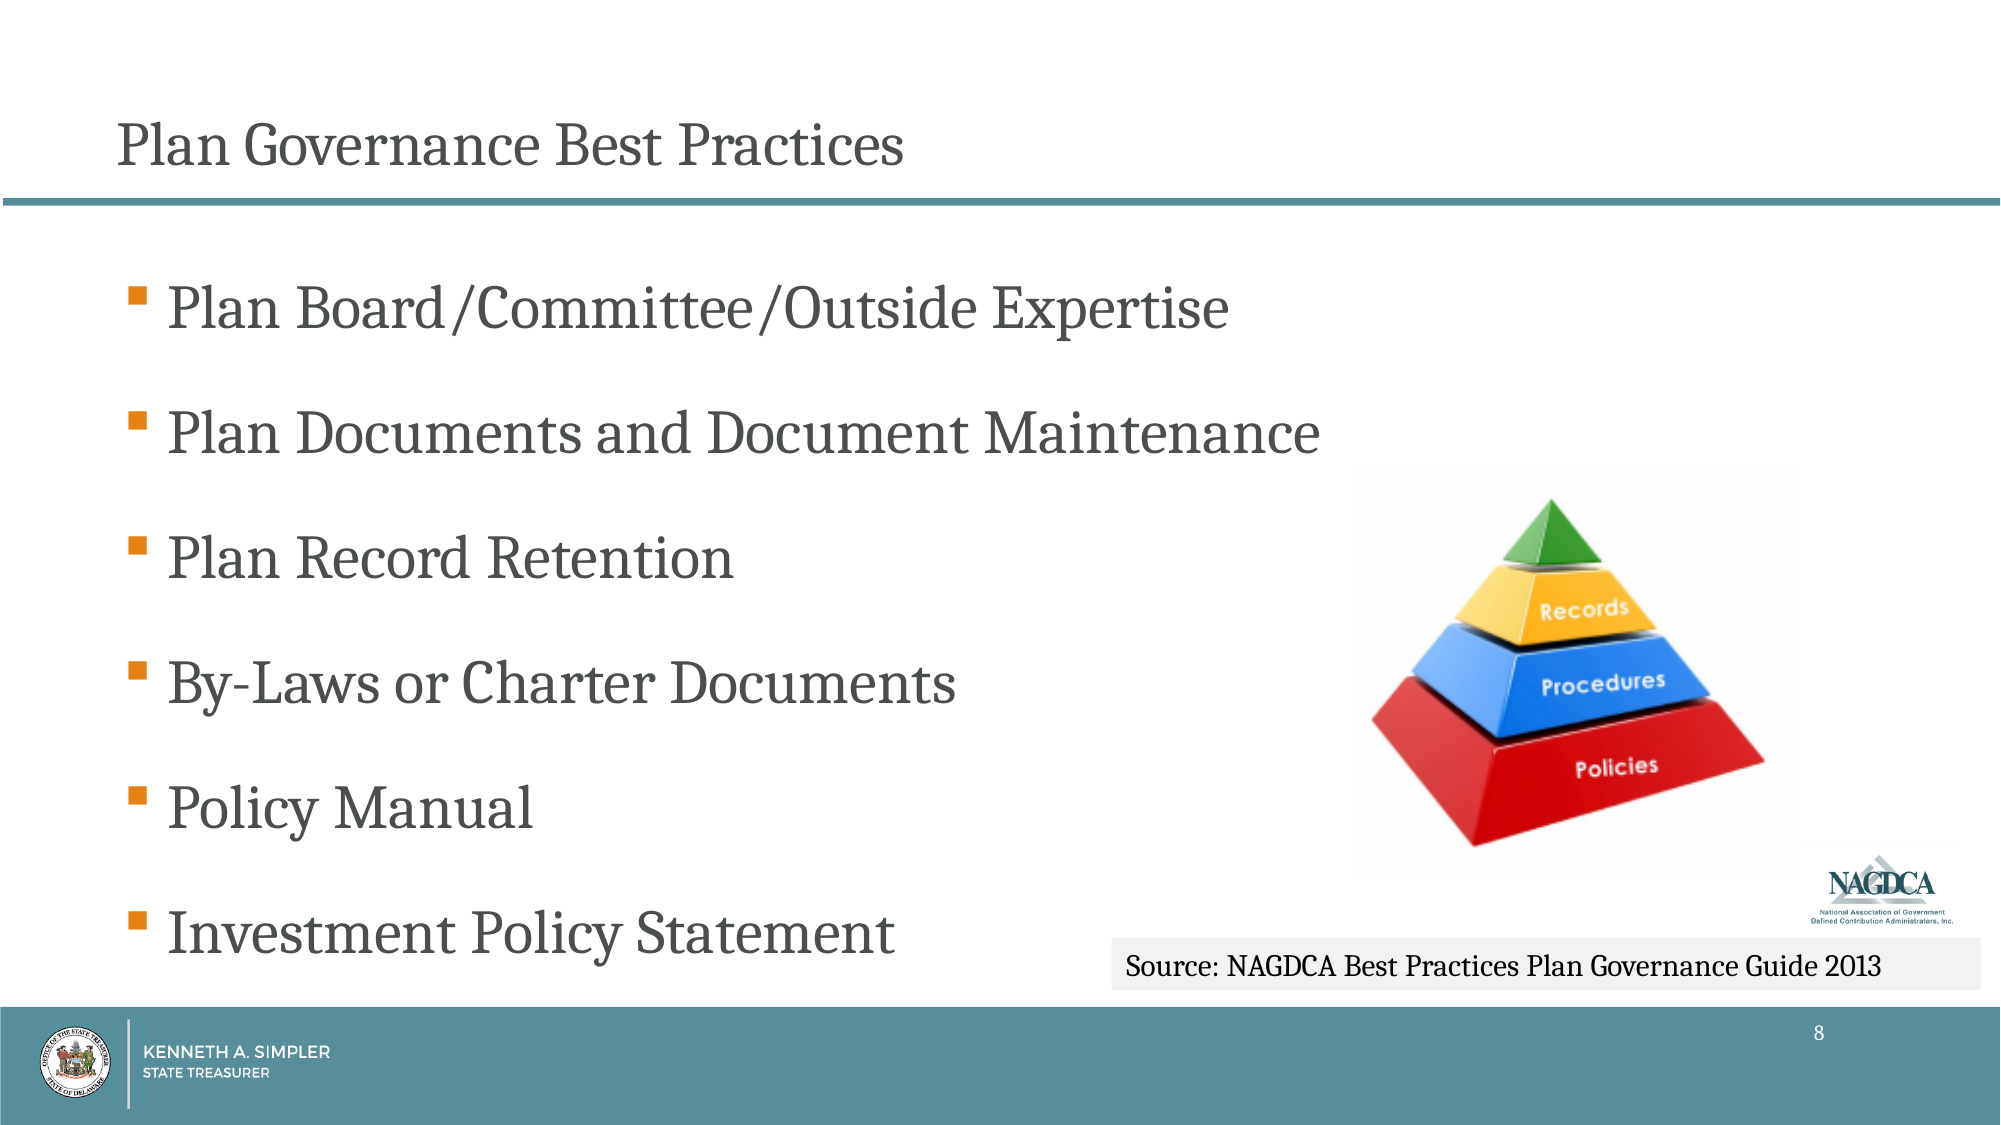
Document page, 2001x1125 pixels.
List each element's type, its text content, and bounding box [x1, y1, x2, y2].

picture [15, 998, 345, 1125]
picture [1351, 463, 1963, 931]
slide_number 8 [1620, 1006, 1840, 1057]
text_box Source: NAGDCA Best Practices Plan Governance Guide 2013 [1111, 937, 1982, 990]
text_box Plan Governance Best Practices [101, 103, 1752, 221]
text_box Plan Board/Committee/Outside Expertise Plan Documents and Document Maintenance Plan Record Retention By-Laws or Charter Documents Policy Manual Investment Policy Statement [90, 221, 1809, 991]
